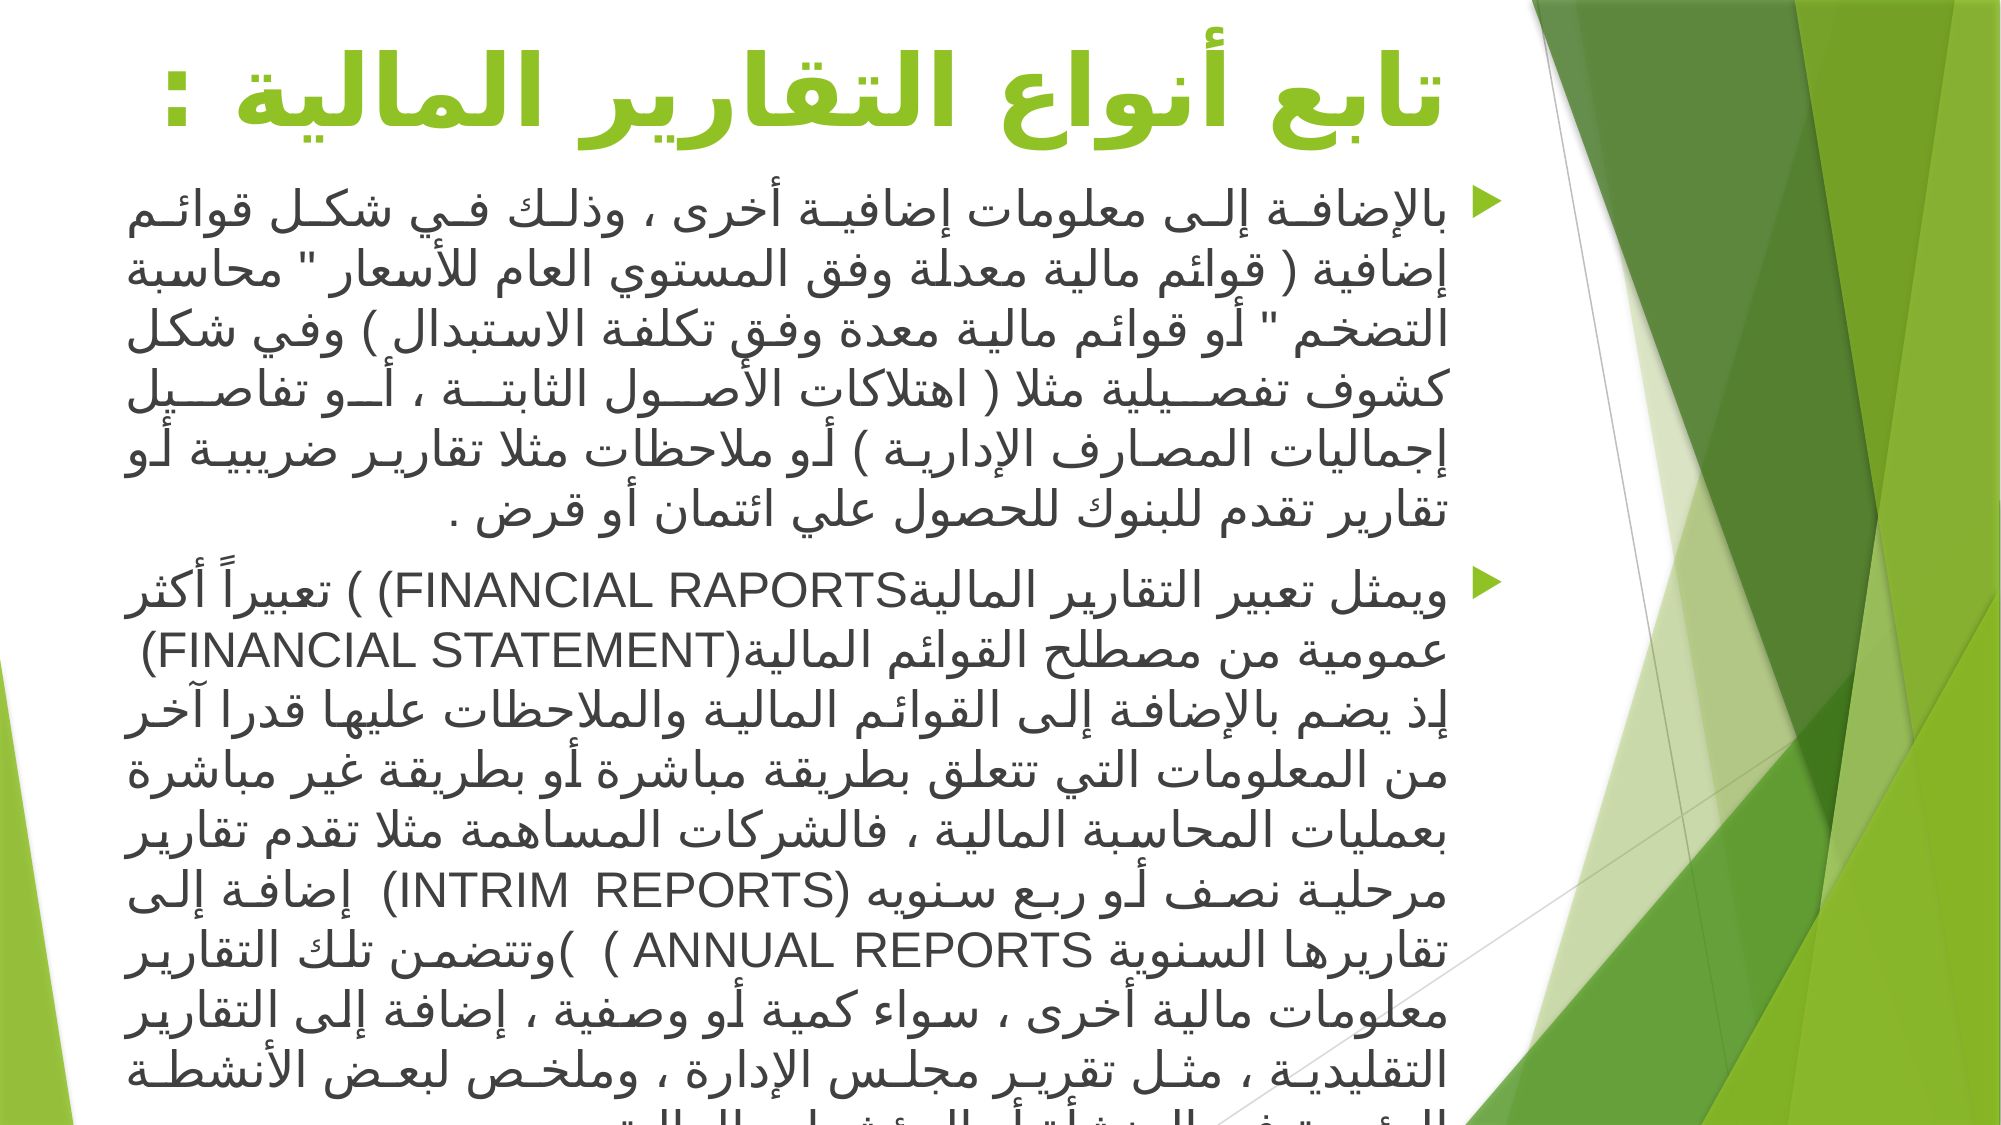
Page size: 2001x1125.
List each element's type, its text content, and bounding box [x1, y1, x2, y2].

list بالإضافة إلى معلومات إضافية أخرى ، وذلك في شكل قوائم إضافية ( قوائم مالية معدلة وفق المستوي العام للأسعار " محاسبة التضخم " أو قوائم مالية معدة وفق تكلفة الاستبدال ) وفي شكل كشوف تفصيلية مثلا ( اهتلاكات الأصول الثابتة ، أو تفاصيل إجماليات المصارف الإدارية ) أو ملاحظات مثلا تقارير ضريبية أو تقارير تقدم للبنوك للحصول علي ائتمان أو قرض . ويمثل تعبير التقارير الماليةFINANCIAL RAPORTS) ) تعبيراً أكثر عمومية من مصطلح القوائم المالية(FINANCIAL STATEMENT) إذ يضم بالإضافة إلى القوائم المالية والملاحظات عليها قدرا آخر من المعلومات التي تتعلق بطريقة مباشرة أو بطريقة غير مباشرة بعمليات المحاسبة المالية ، فالشركات المساهمة مثلا تقدم تقارير مرحلية نصف أو ربع سنويه (INTRIM REPORTS) إضافة إلى تقاريرها السنوية ANNUAL REPORTS ) )وتتضمن تلك التقارير معلومات مالية أخرى ، سواء كمية أو وصفية ، إضافة إلى التقارير التقليدية ، مثل تقرير مجلس الإدارة ، وملخص لبعض الأنشطة الرئيسة في المنشأة أو المؤشرات المالية . [111, 169, 1522, 992]
title تابع أنواع التقارير المالية : [111, 19, 1522, 169]
